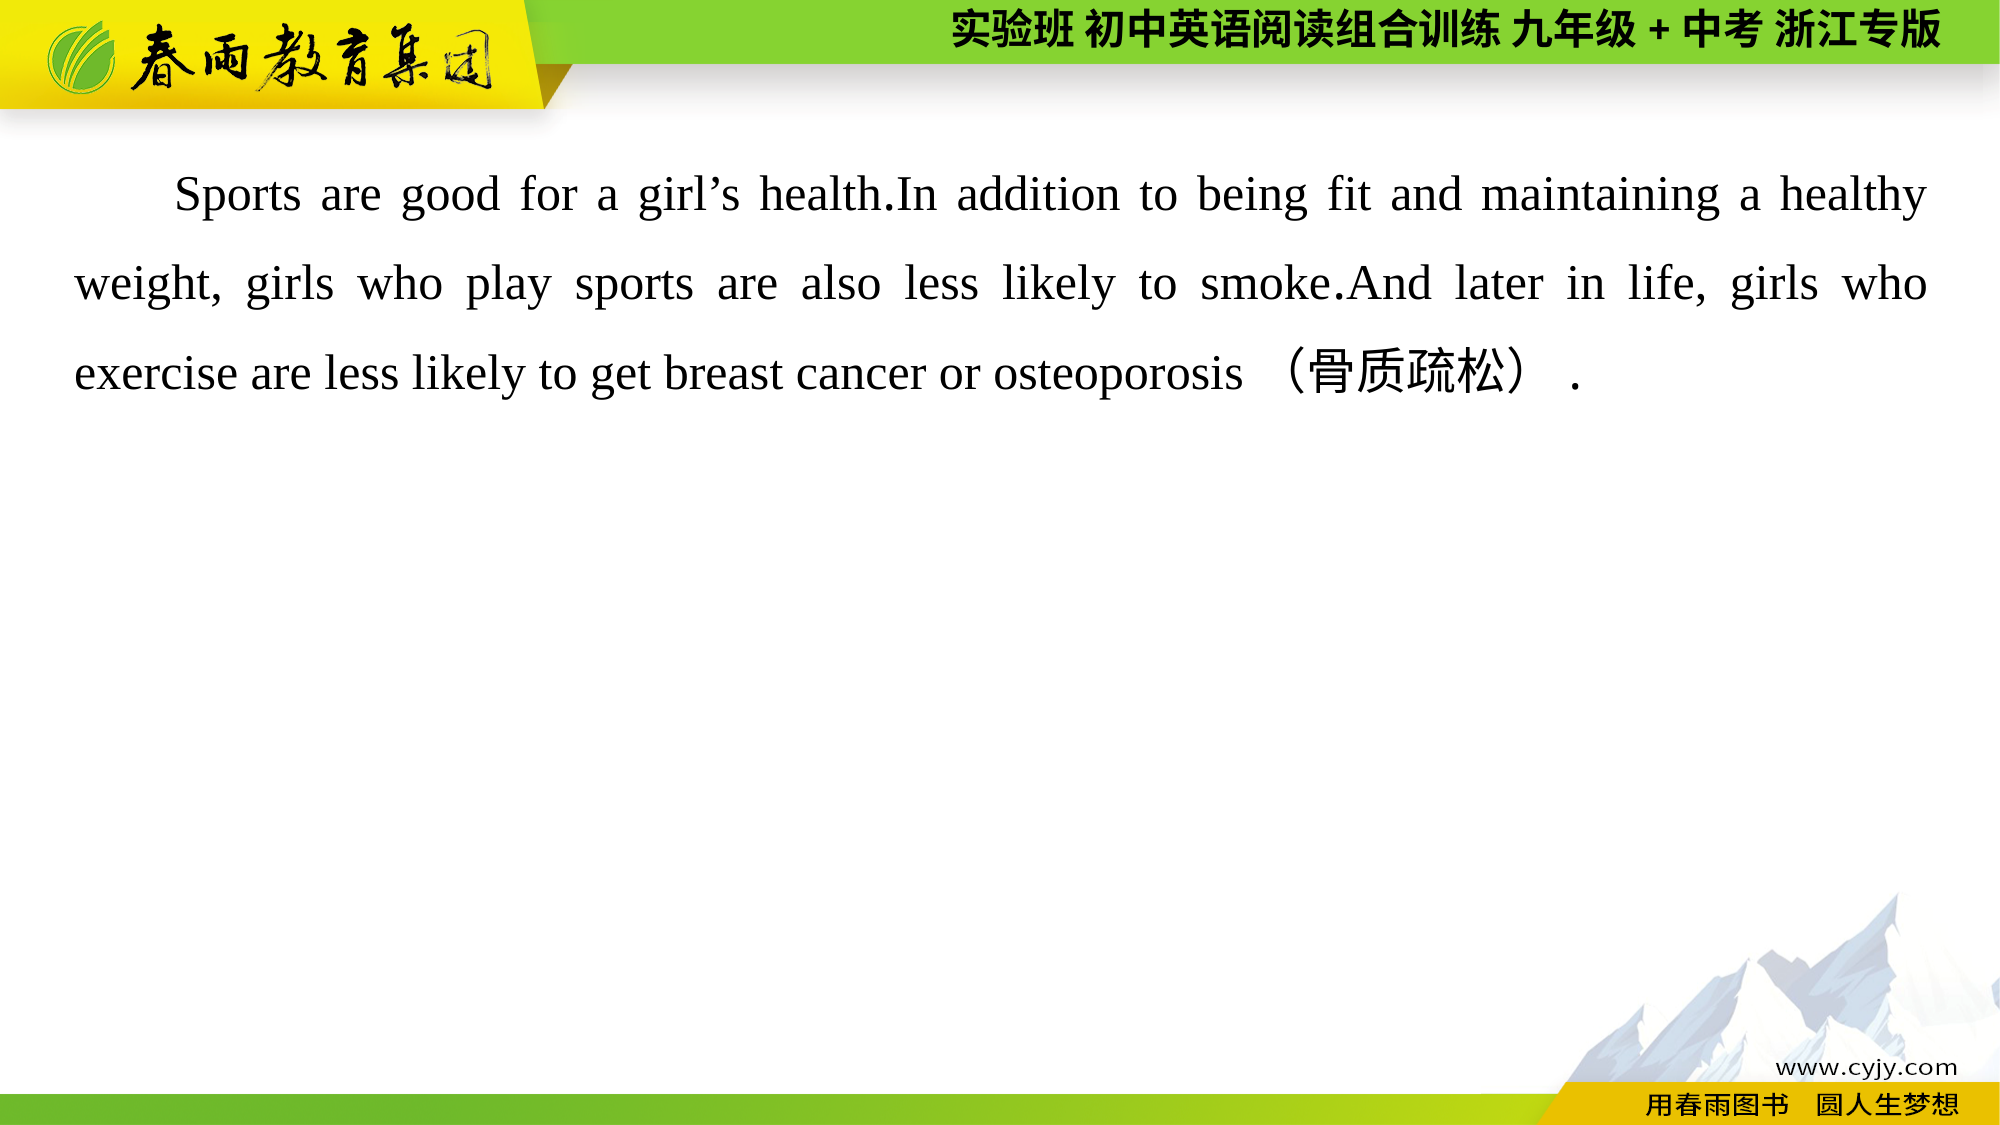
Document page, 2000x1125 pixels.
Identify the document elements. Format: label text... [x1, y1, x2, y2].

picture [0, 0, 2000, 1125]
list Sports are good for a girl’s health.In addition to being fit and maintaining a healthy weight, girls who play sports are also less likely to smoke.And later in life, girls who exercise are less likely to get breast cancer or osteoporosis（骨质疏松）. [59, 122, 1944, 399]
